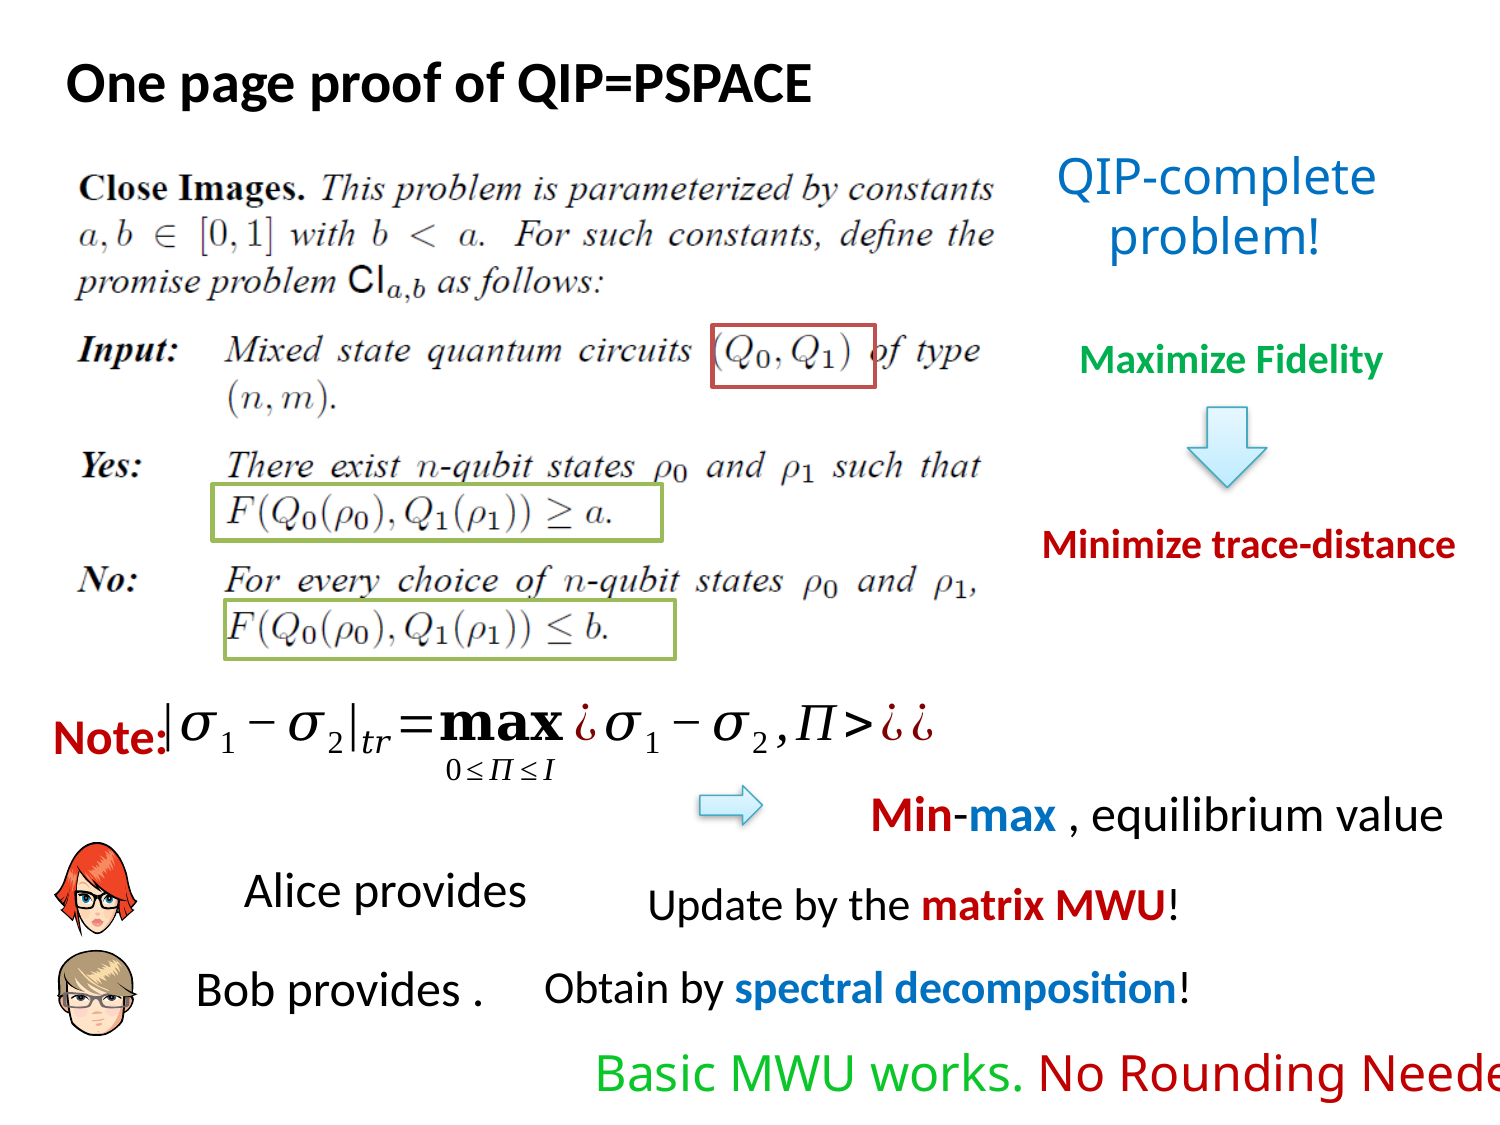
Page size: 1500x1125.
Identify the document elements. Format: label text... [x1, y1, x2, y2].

text_box QIP-complete problem! [1041, 137, 1393, 273]
text_box [699, 784, 763, 826]
text_box Basic MWU works. No Rounding Needed! [579, 1034, 1500, 1109]
text_box Update by the matrix MWU! [632, 866, 1197, 937]
text_box One page proof of QIP=PSPACE [51, 36, 828, 122]
text_box Maximize Fidelity [1064, 324, 1399, 390]
picture [49, 162, 1013, 658]
text_box Minimize trace-distance [1026, 509, 1472, 575]
text_box Min-max , equilibrium value [855, 774, 1460, 849]
text_box Obtain by spectral decomposition! [529, 950, 1207, 1020]
text_box Note: [38, 696, 195, 772]
text_box [1186, 406, 1268, 489]
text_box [53, 841, 138, 938]
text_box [56, 949, 138, 1037]
